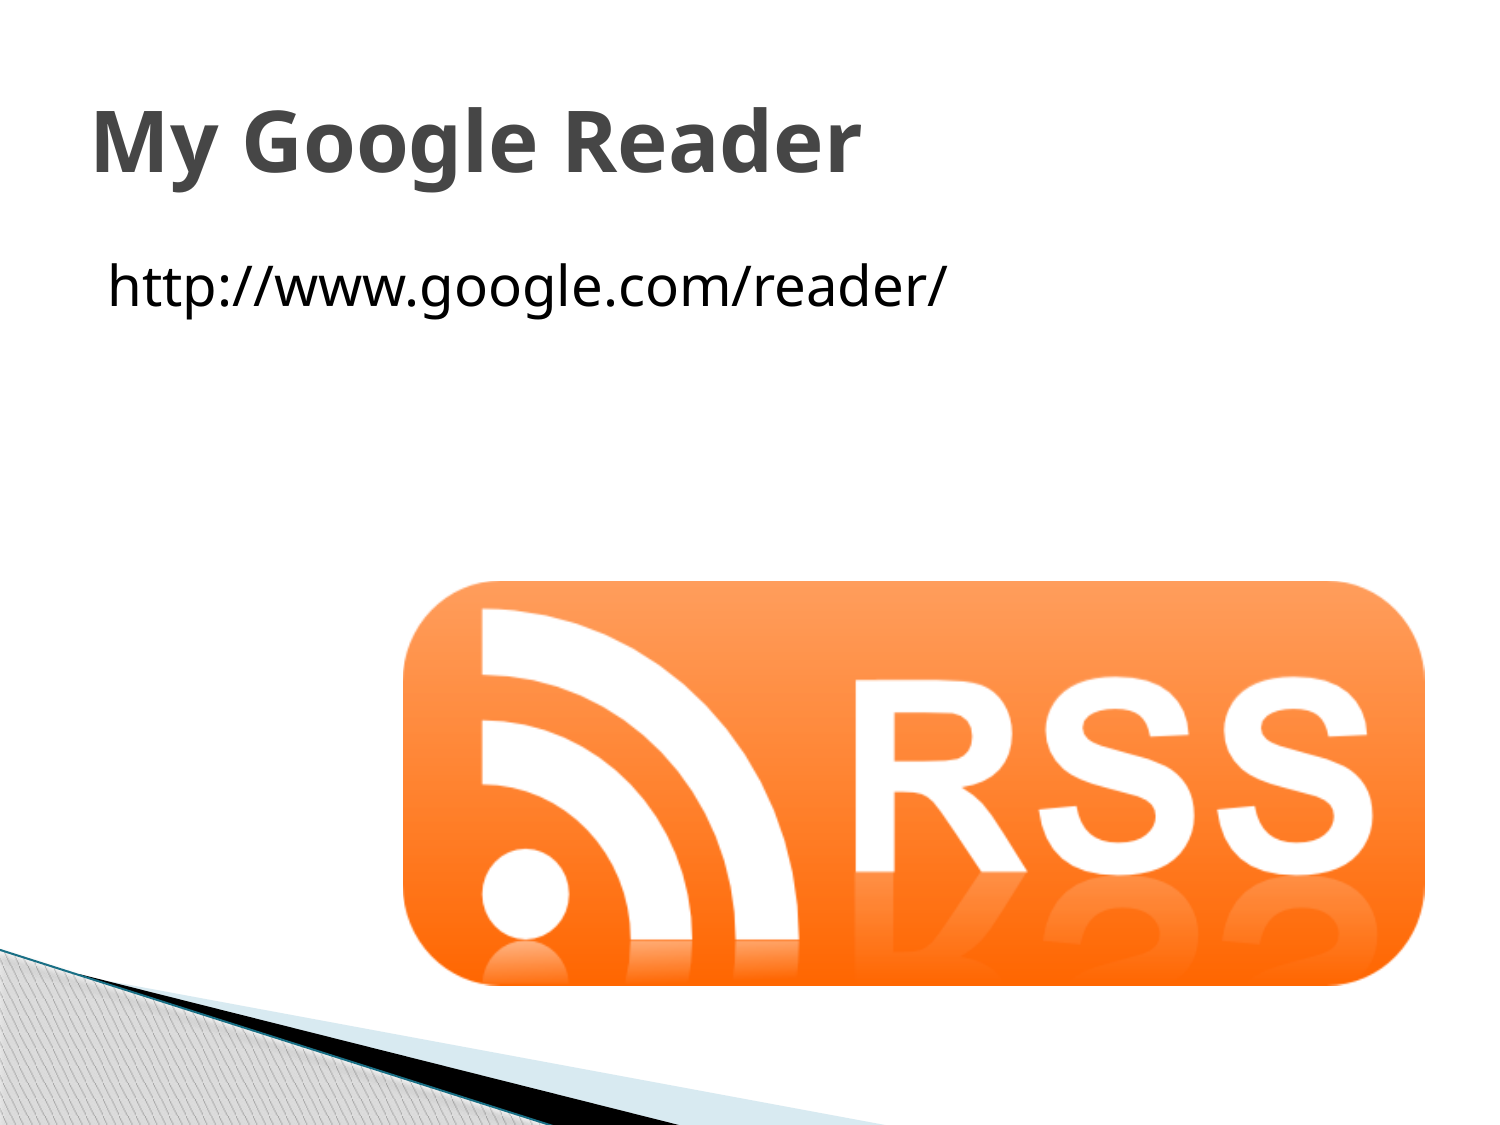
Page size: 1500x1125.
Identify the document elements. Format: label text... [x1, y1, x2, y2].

list http://www.google.com/reader/ [75, 243, 1425, 986]
title My Google Reader [75, 45, 1425, 233]
picture [402, 581, 1426, 986]
